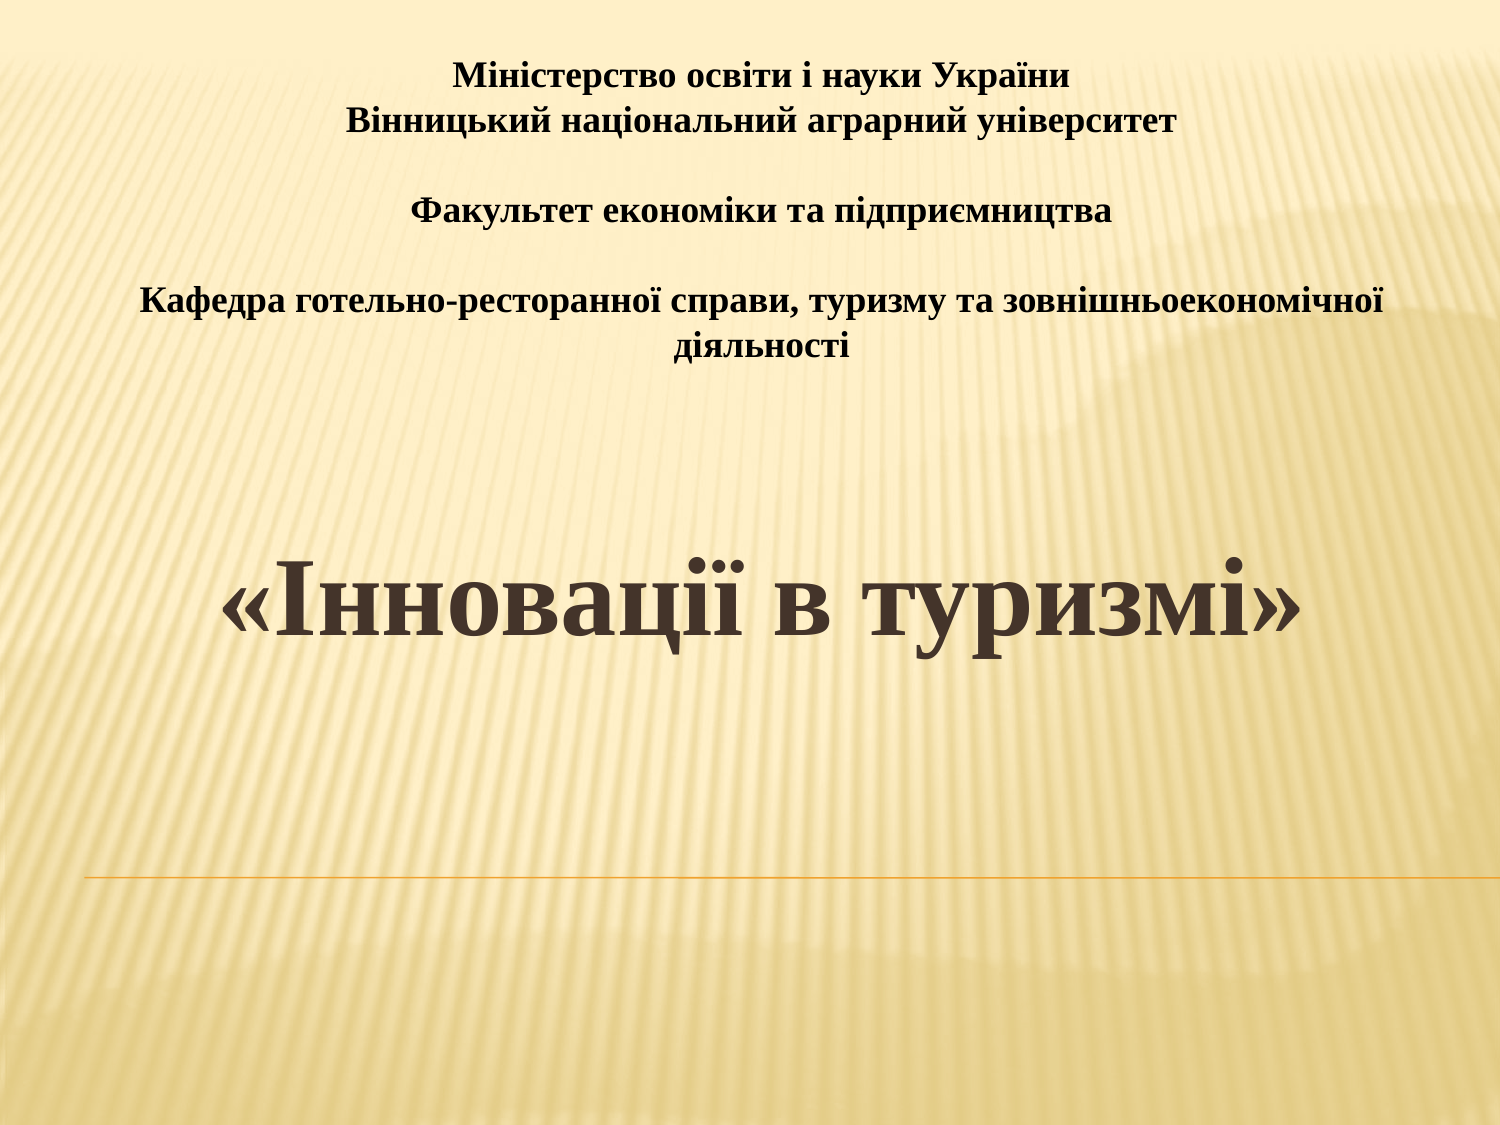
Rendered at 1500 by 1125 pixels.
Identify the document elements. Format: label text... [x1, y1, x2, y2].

subtitle «Інновації в туризмі» [68, 515, 1456, 666]
text_box Міністерство освіти і науки України Вінницький національний аграрний університет Факультет економіки та підприємництва Кафедра готельно-ресторанної справи, туризму та зовнішньоекономічної діяльності [41, 42, 1483, 373]
